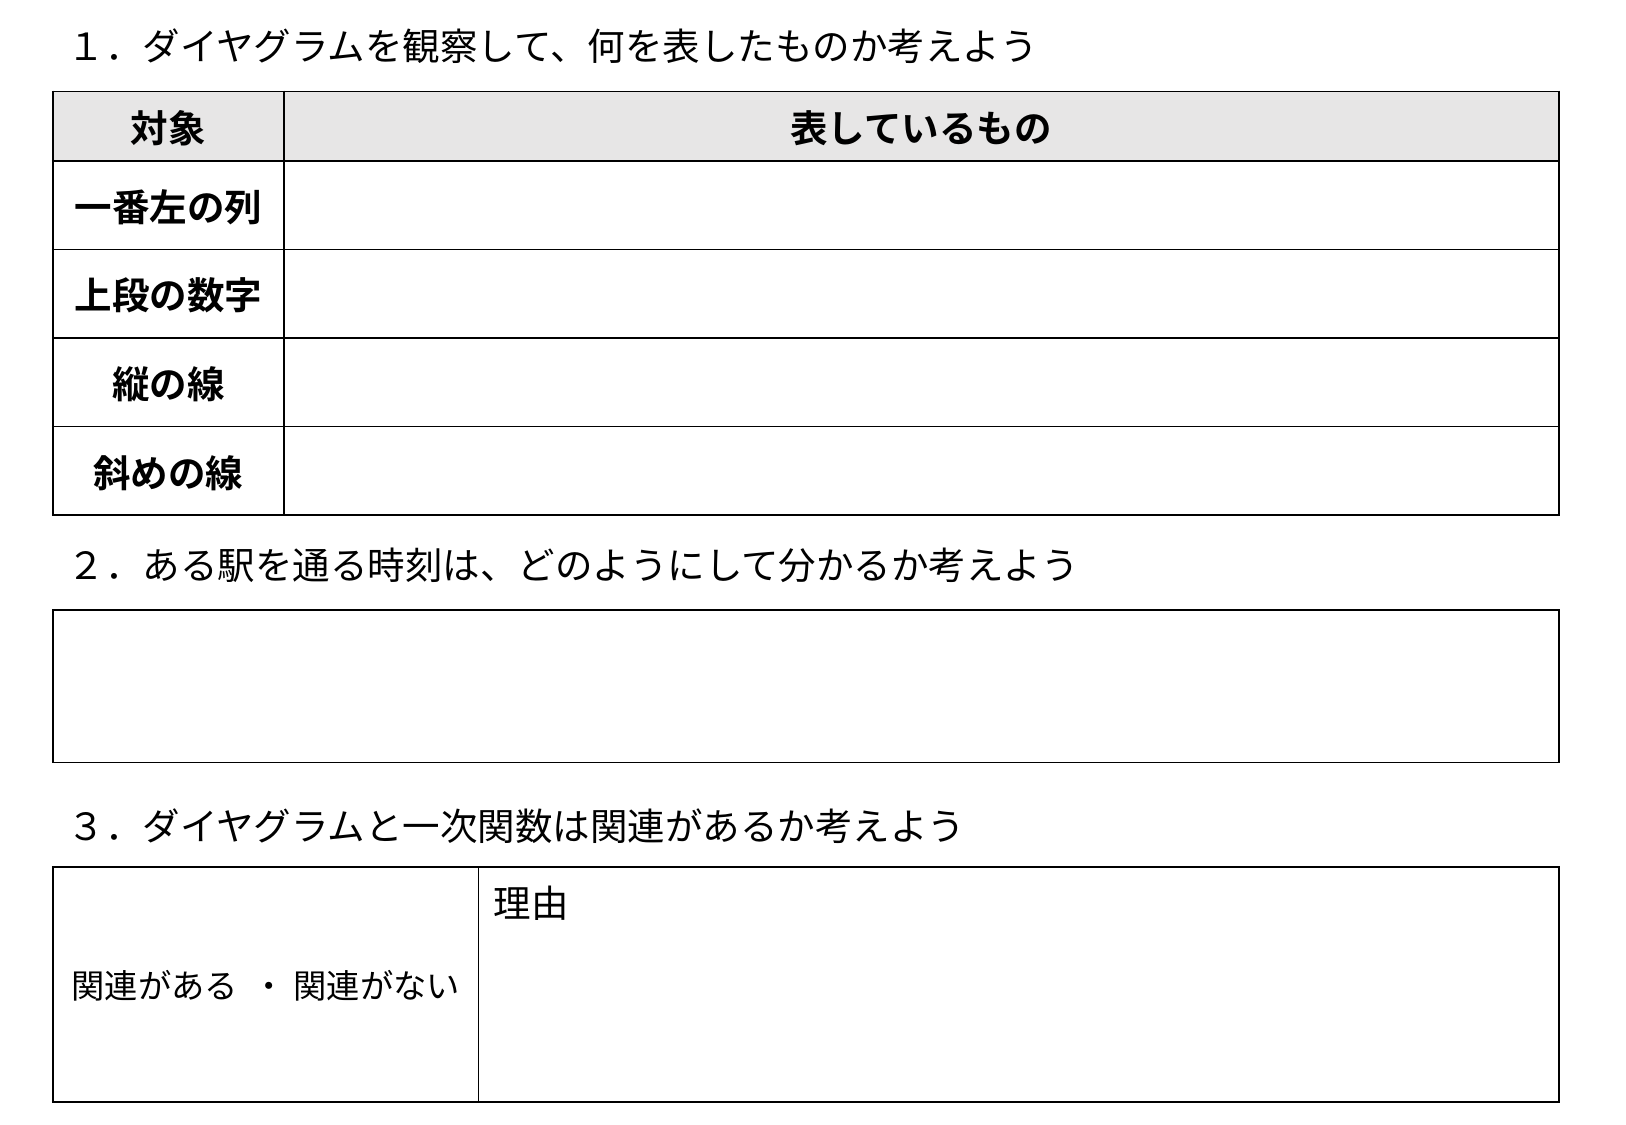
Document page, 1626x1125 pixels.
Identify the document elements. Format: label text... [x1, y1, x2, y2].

text_box ３．ダイヤグラムと一次関数は関連があるか考えよう [52, 795, 1102, 856]
table_cell [285, 162, 1558, 249]
table_header 表しているもの [285, 92, 1558, 160]
table_cell [285, 250, 1558, 337]
table_cell 上段の数字 [54, 250, 283, 337]
table_cell 一番左の列 [54, 162, 283, 249]
text_box １．ダイヤグラムを観察して、何を表したものか考えよう [52, 15, 1102, 75]
table_cell [285, 427, 1558, 514]
table_cell [285, 339, 1558, 426]
table_header 理由 [479, 868, 1558, 1101]
table_header 関連がある ・ 関連がない [54, 868, 478, 1101]
table_cell 斜めの線 [54, 427, 283, 514]
table_cell 縦の線 [54, 339, 283, 426]
table_header [54, 611, 1558, 762]
table_header 対象 [54, 92, 283, 160]
text_box ２．ある駅を通る時刻は、どのようにして分かるか考えよう [52, 534, 1102, 595]
